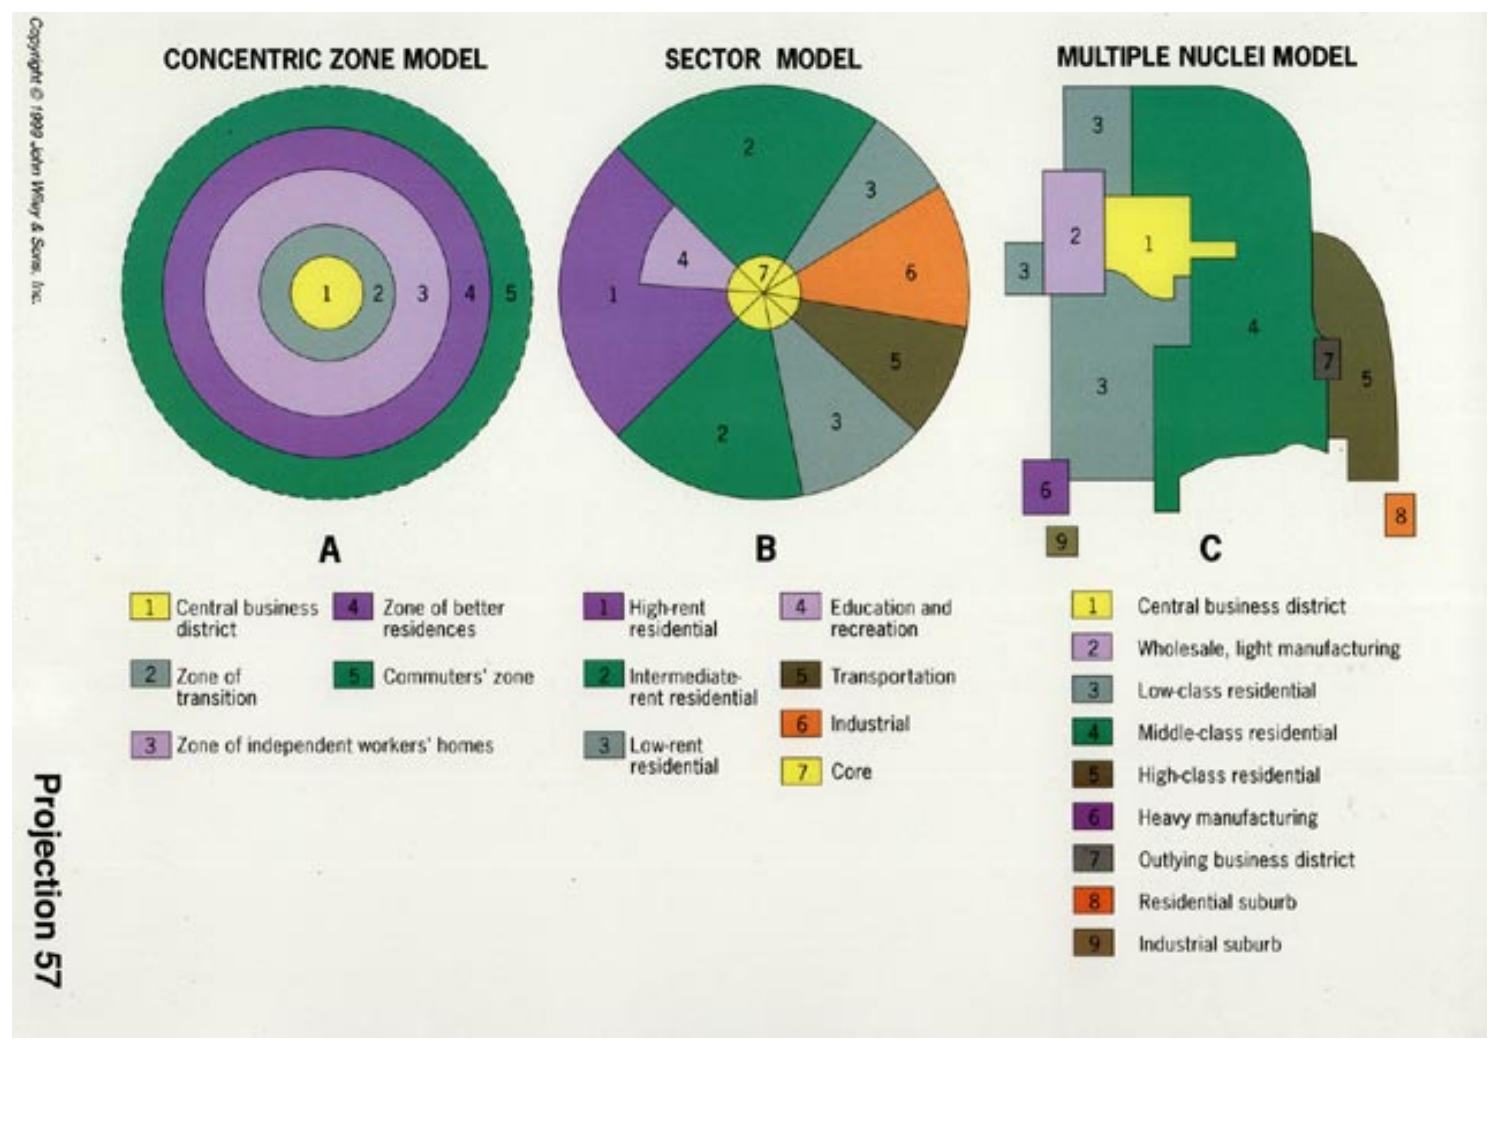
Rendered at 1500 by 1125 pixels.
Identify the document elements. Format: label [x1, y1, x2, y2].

picture [12, 12, 1487, 1038]
